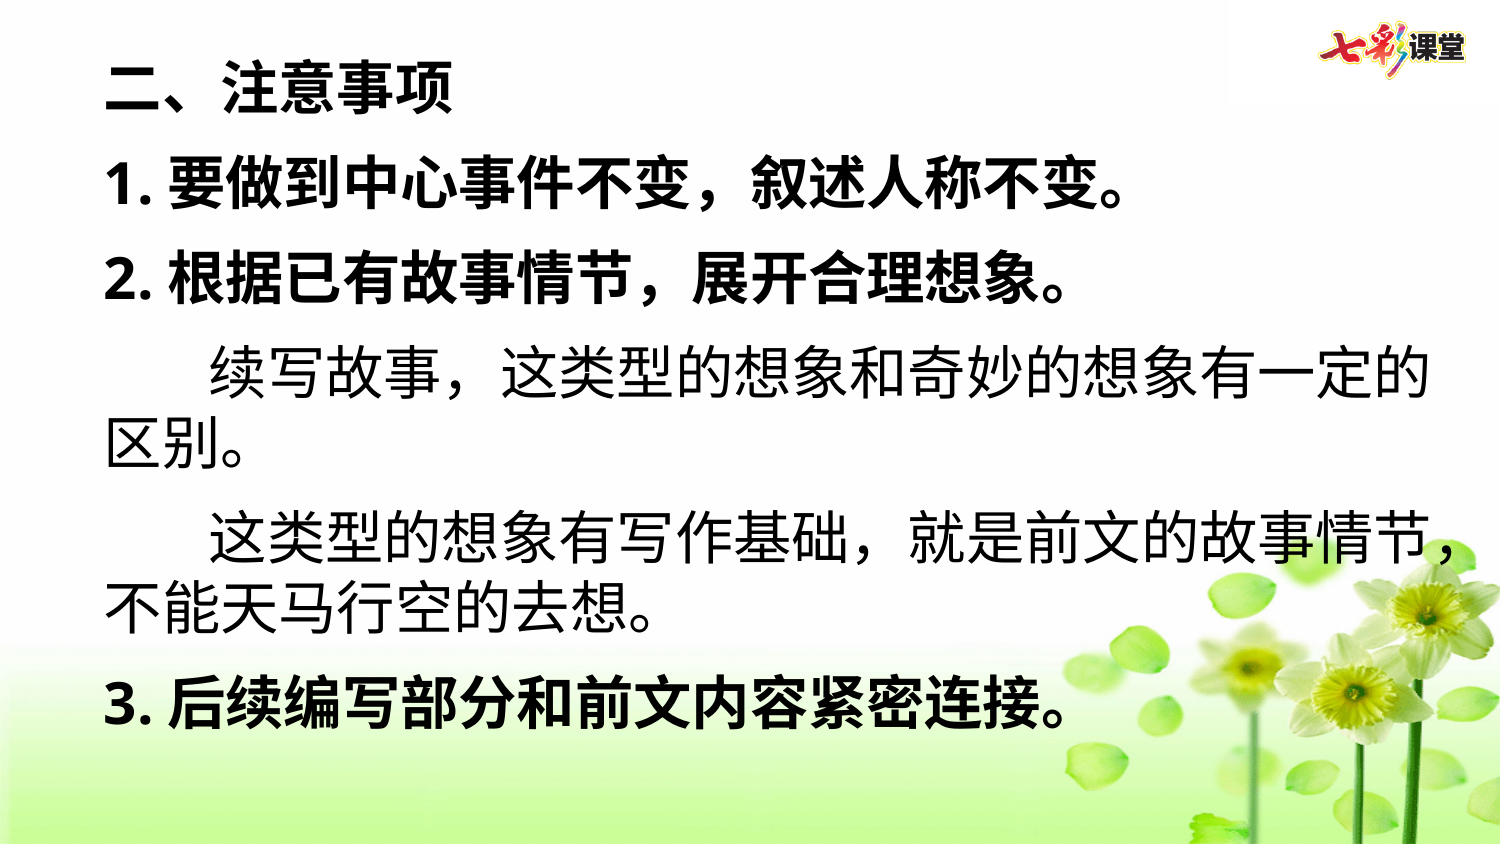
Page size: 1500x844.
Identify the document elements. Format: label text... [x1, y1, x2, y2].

picture [0, 0, 1500, 844]
text_box 二、注意事项 1.要做到中心事件不变，叙述人称不变。 2.根据已有故事情节，展开合理想象。 续写故事，这类型的想象和奇妙的想象有一定的区别。 这类型的想象有写作基础，就是前文的故事情节，不能天马行空的去想。 3.后续编写部分和前文内容紧密连接。 [89, 43, 1449, 744]
